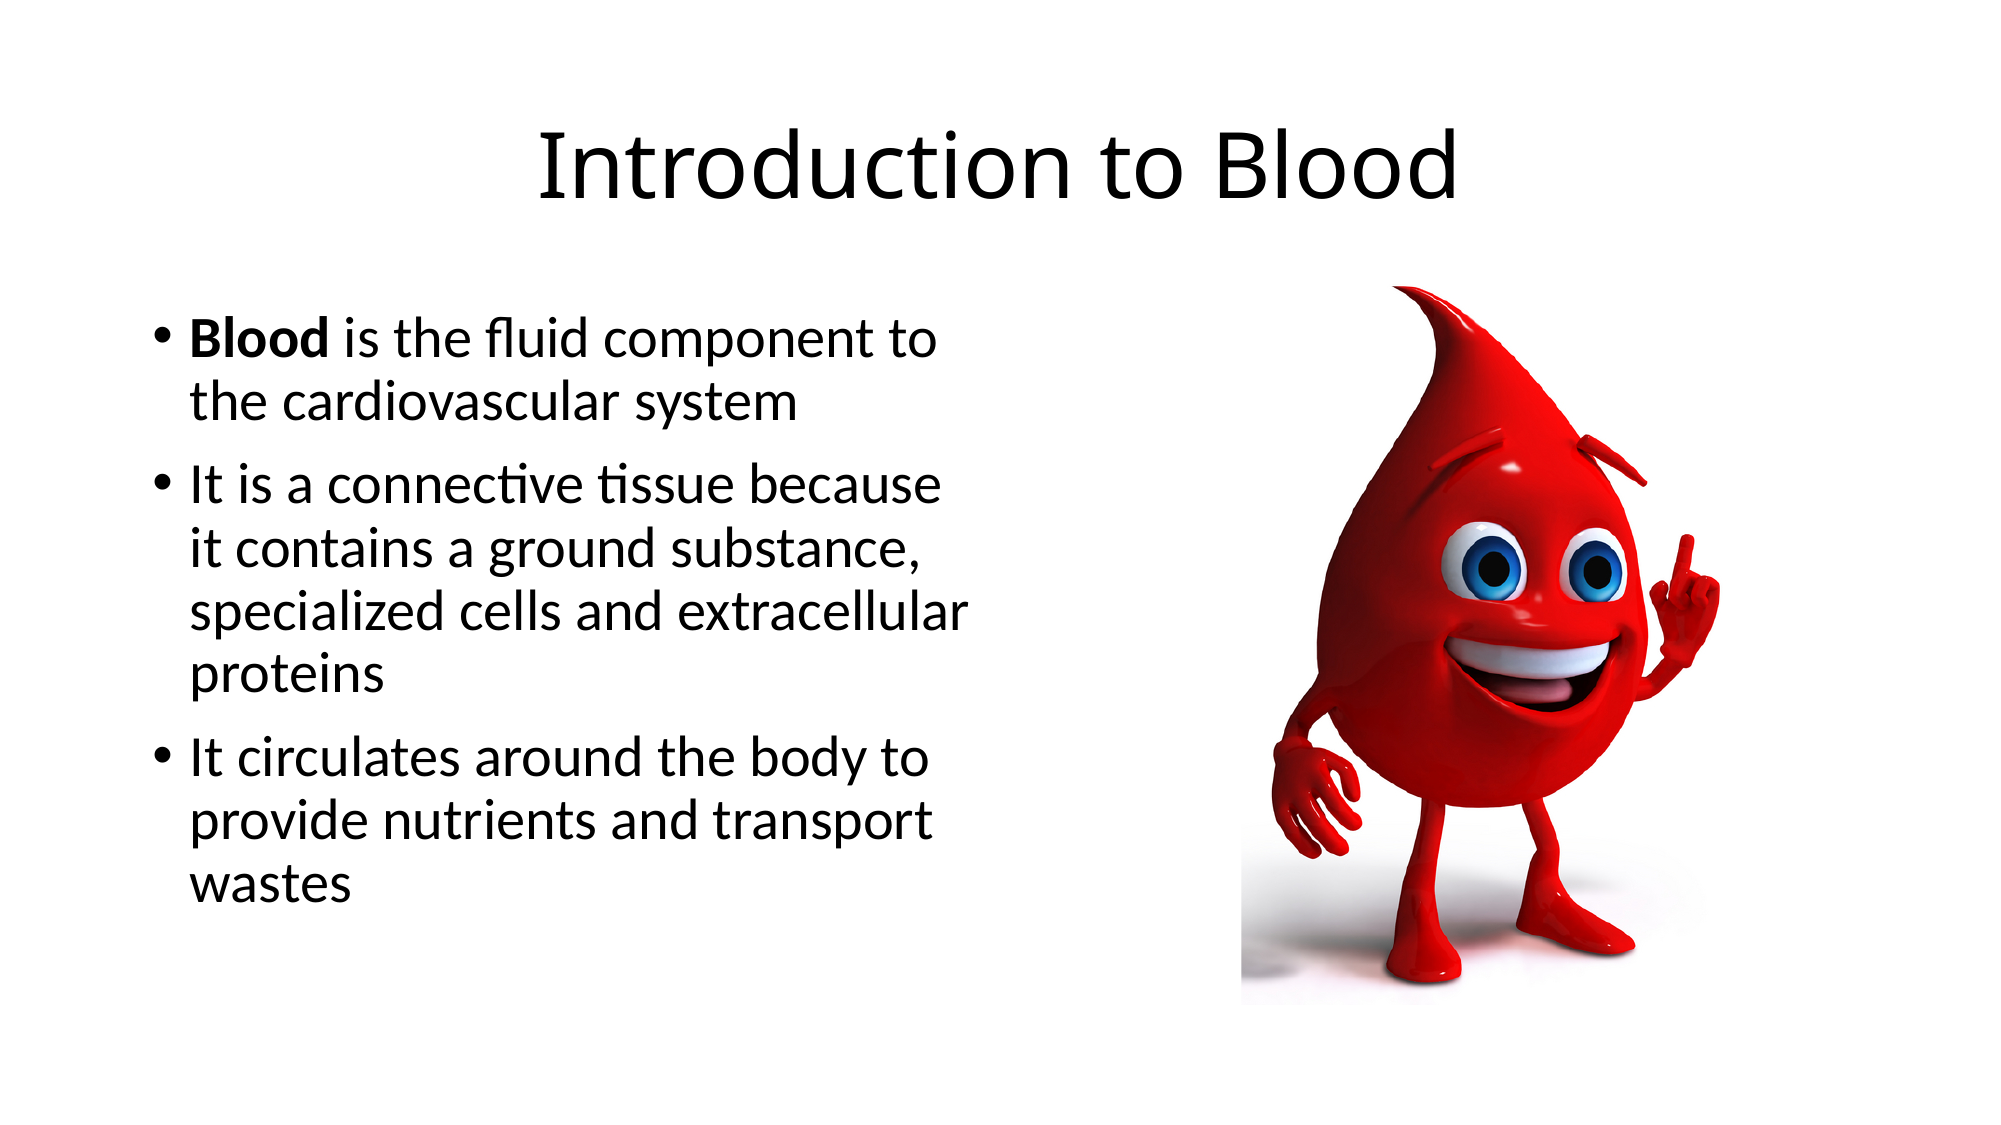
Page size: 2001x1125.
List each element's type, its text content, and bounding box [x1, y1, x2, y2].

picture [1241, 277, 1787, 1006]
title Introduction to Blood [137, 59, 1863, 278]
list Blood is the fluid component to the cardiovascular system It is a connective tissue because it contains a ground substance, specialized cells and extracellular proteins It circulates around the body to provide nutrients and transport wastes [137, 299, 988, 1014]
